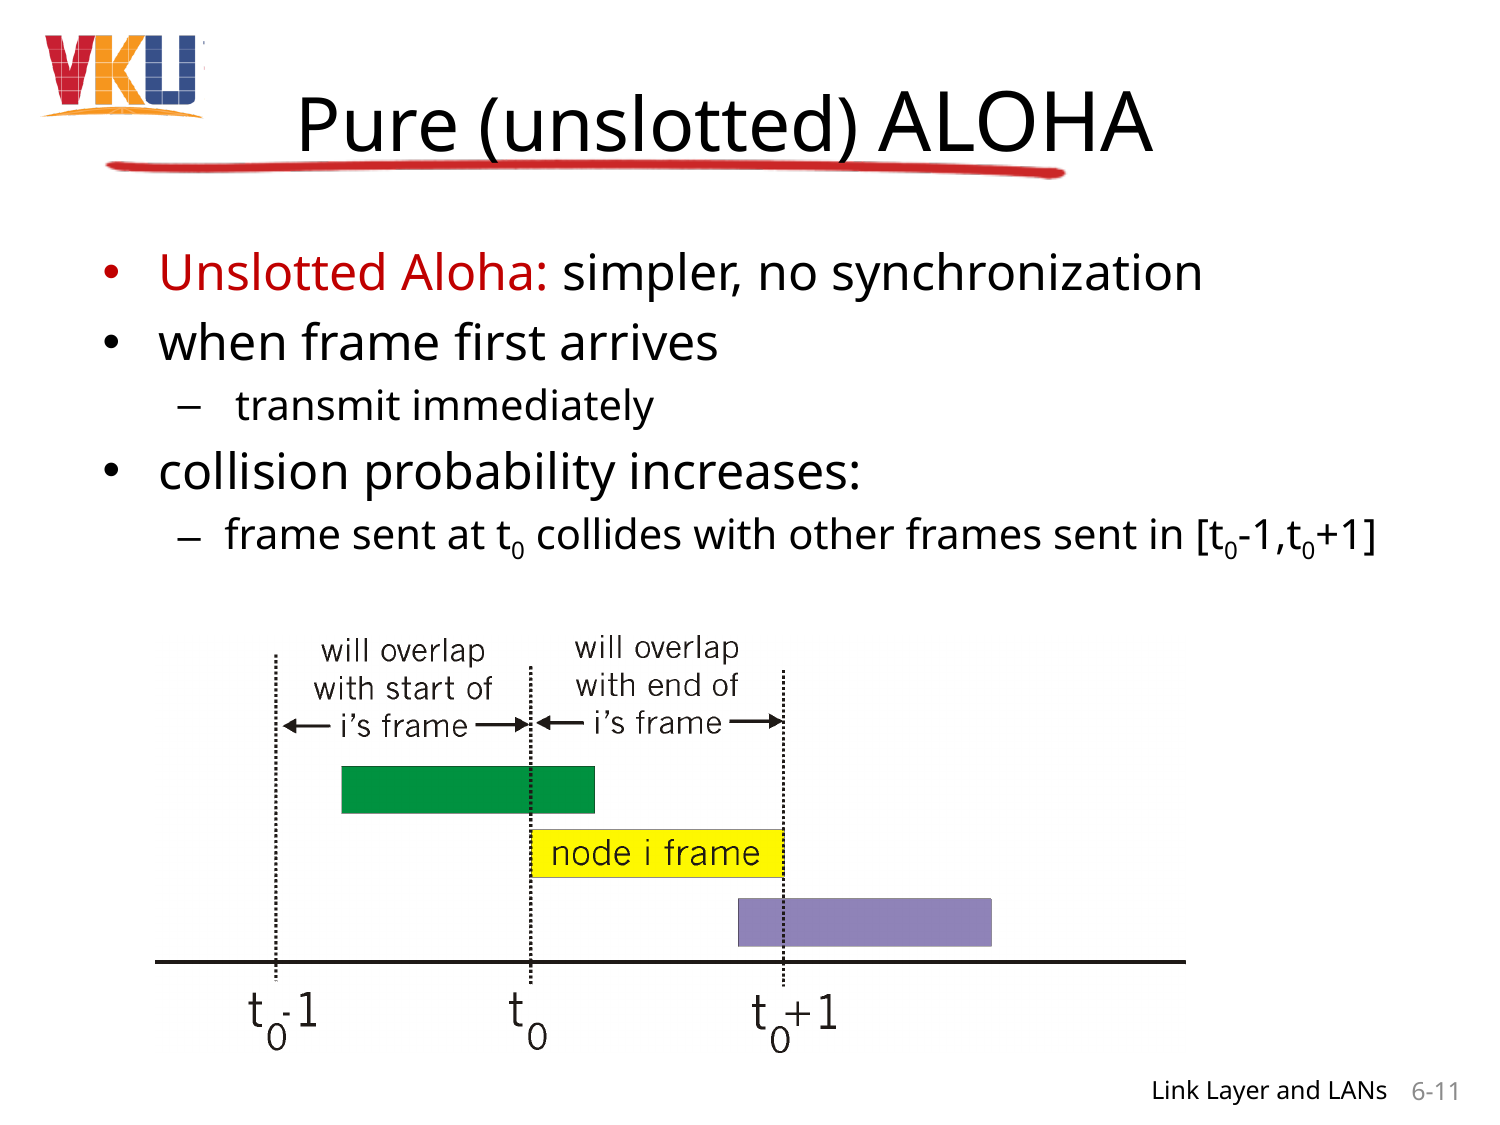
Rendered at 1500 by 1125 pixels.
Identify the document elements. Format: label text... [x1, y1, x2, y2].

slide_number 6-11 [1387, 1069, 1478, 1115]
picture [155, 634, 1186, 1053]
picture [30, 21, 211, 129]
picture [101, 155, 1077, 185]
footer Link Layer and LANs [1045, 1069, 1404, 1110]
title Pure (unslotted) ALOHA [87, 24, 1363, 213]
list Unslotted Aloha: simpler, no synchronization when frame first arrives transmit immediately collision probability increases: frame sent at t0 collides with other frames sent in [t0-1,t0+1] [87, 233, 1457, 996]
